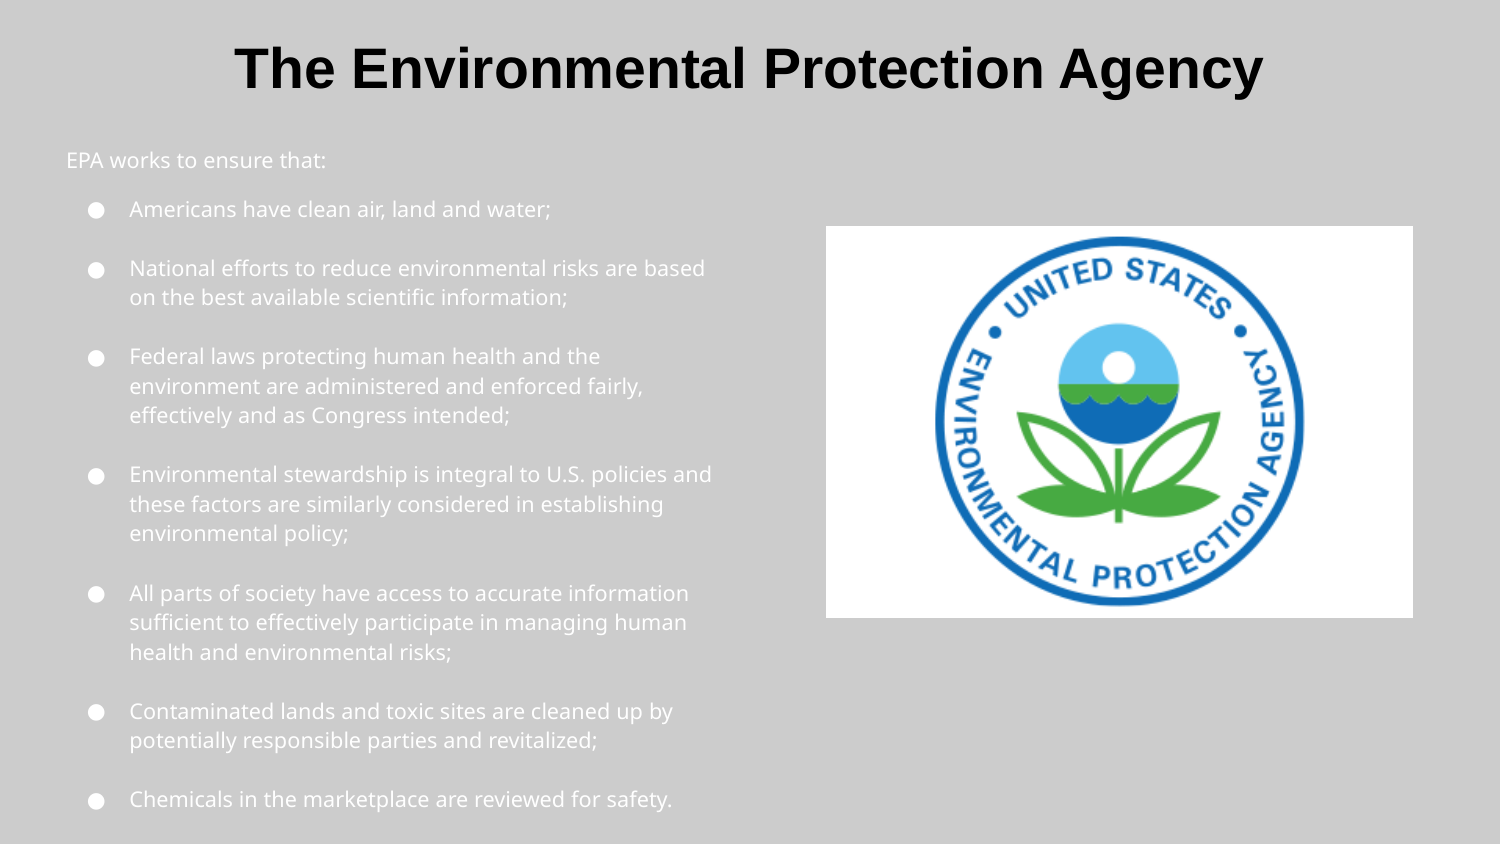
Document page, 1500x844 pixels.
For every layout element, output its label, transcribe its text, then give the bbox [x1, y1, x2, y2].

title The Environmental Protection Agency [51, 22, 1449, 116]
picture [826, 226, 1413, 618]
list EPA works to ensure that: Americans have clean air, land and water; National efforts to reduce environmental risks are based on the best available scientific information; Federal laws protecting human health and the environment are administered and enforced fairly, effectively and as Congress intended; Environmental stewardship is integral to U.S. policies and these factors are similarly considered in establishing environmental policy; All parts of society have access to accurate information sufficient to effectively participate in managing human health and environmental risks; Contaminated lands and toxic sites are cleaned up by potentially responsible parties and revitalized; Chemicals in the marketplace are reviewed for safety. [51, 125, 737, 835]
